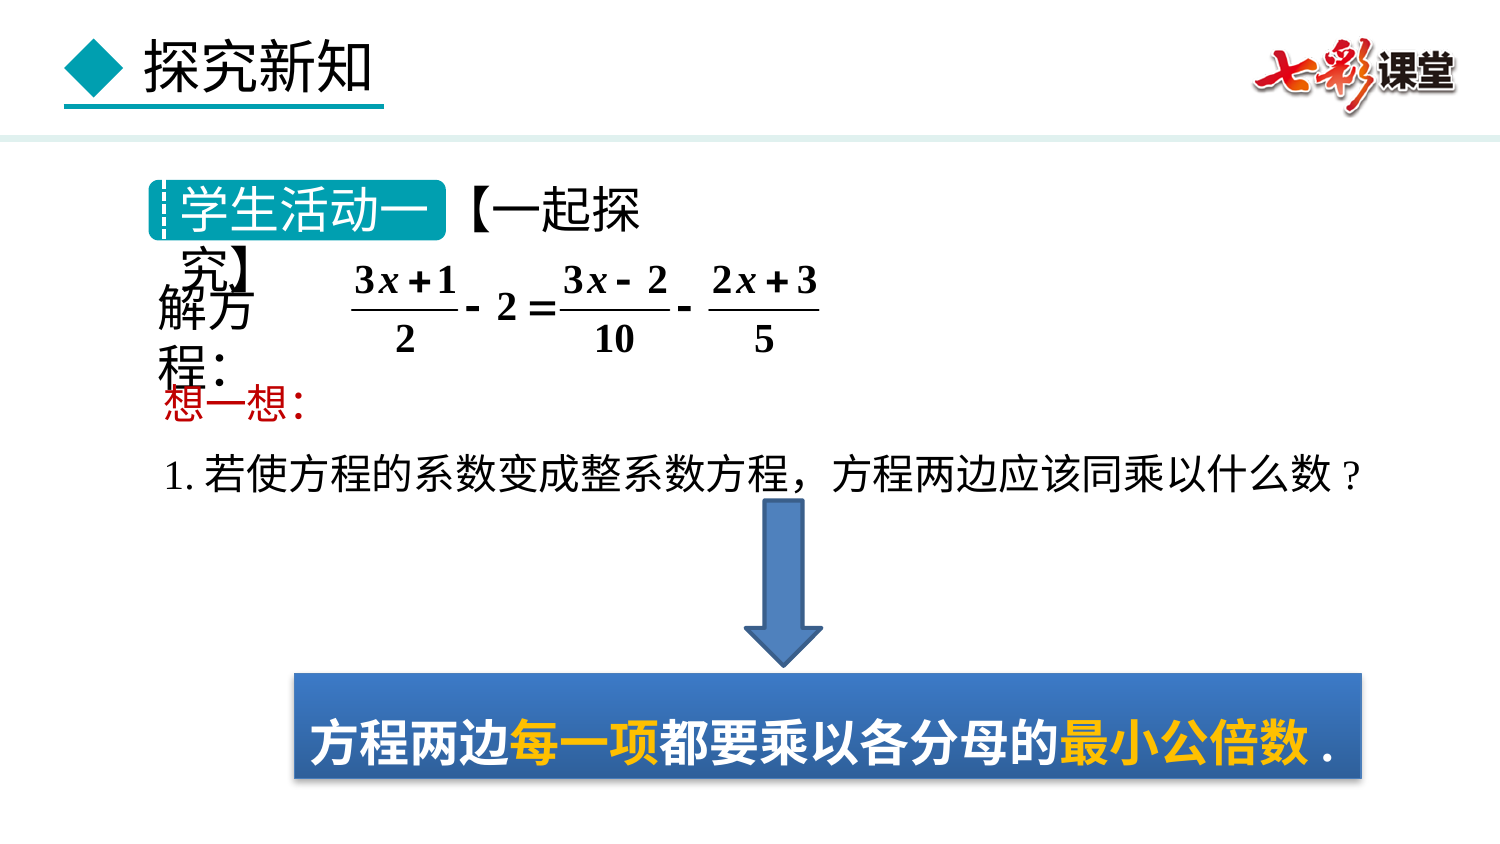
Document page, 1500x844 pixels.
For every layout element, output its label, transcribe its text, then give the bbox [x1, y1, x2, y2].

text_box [344, 251, 826, 362]
picture [1249, 32, 1461, 118]
text_box [743, 498, 824, 668]
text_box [148, 170, 751, 248]
text_box 想一想： [148, 370, 374, 411]
text_box 方程两边每一项都要乘以各分母的最小公倍数. [294, 673, 1362, 779]
text_box 1.若使方程的系数变成整系数方程，方程两边应该同乘以什么数? [148, 411, 1495, 506]
text_box 解方程： [142, 268, 326, 404]
